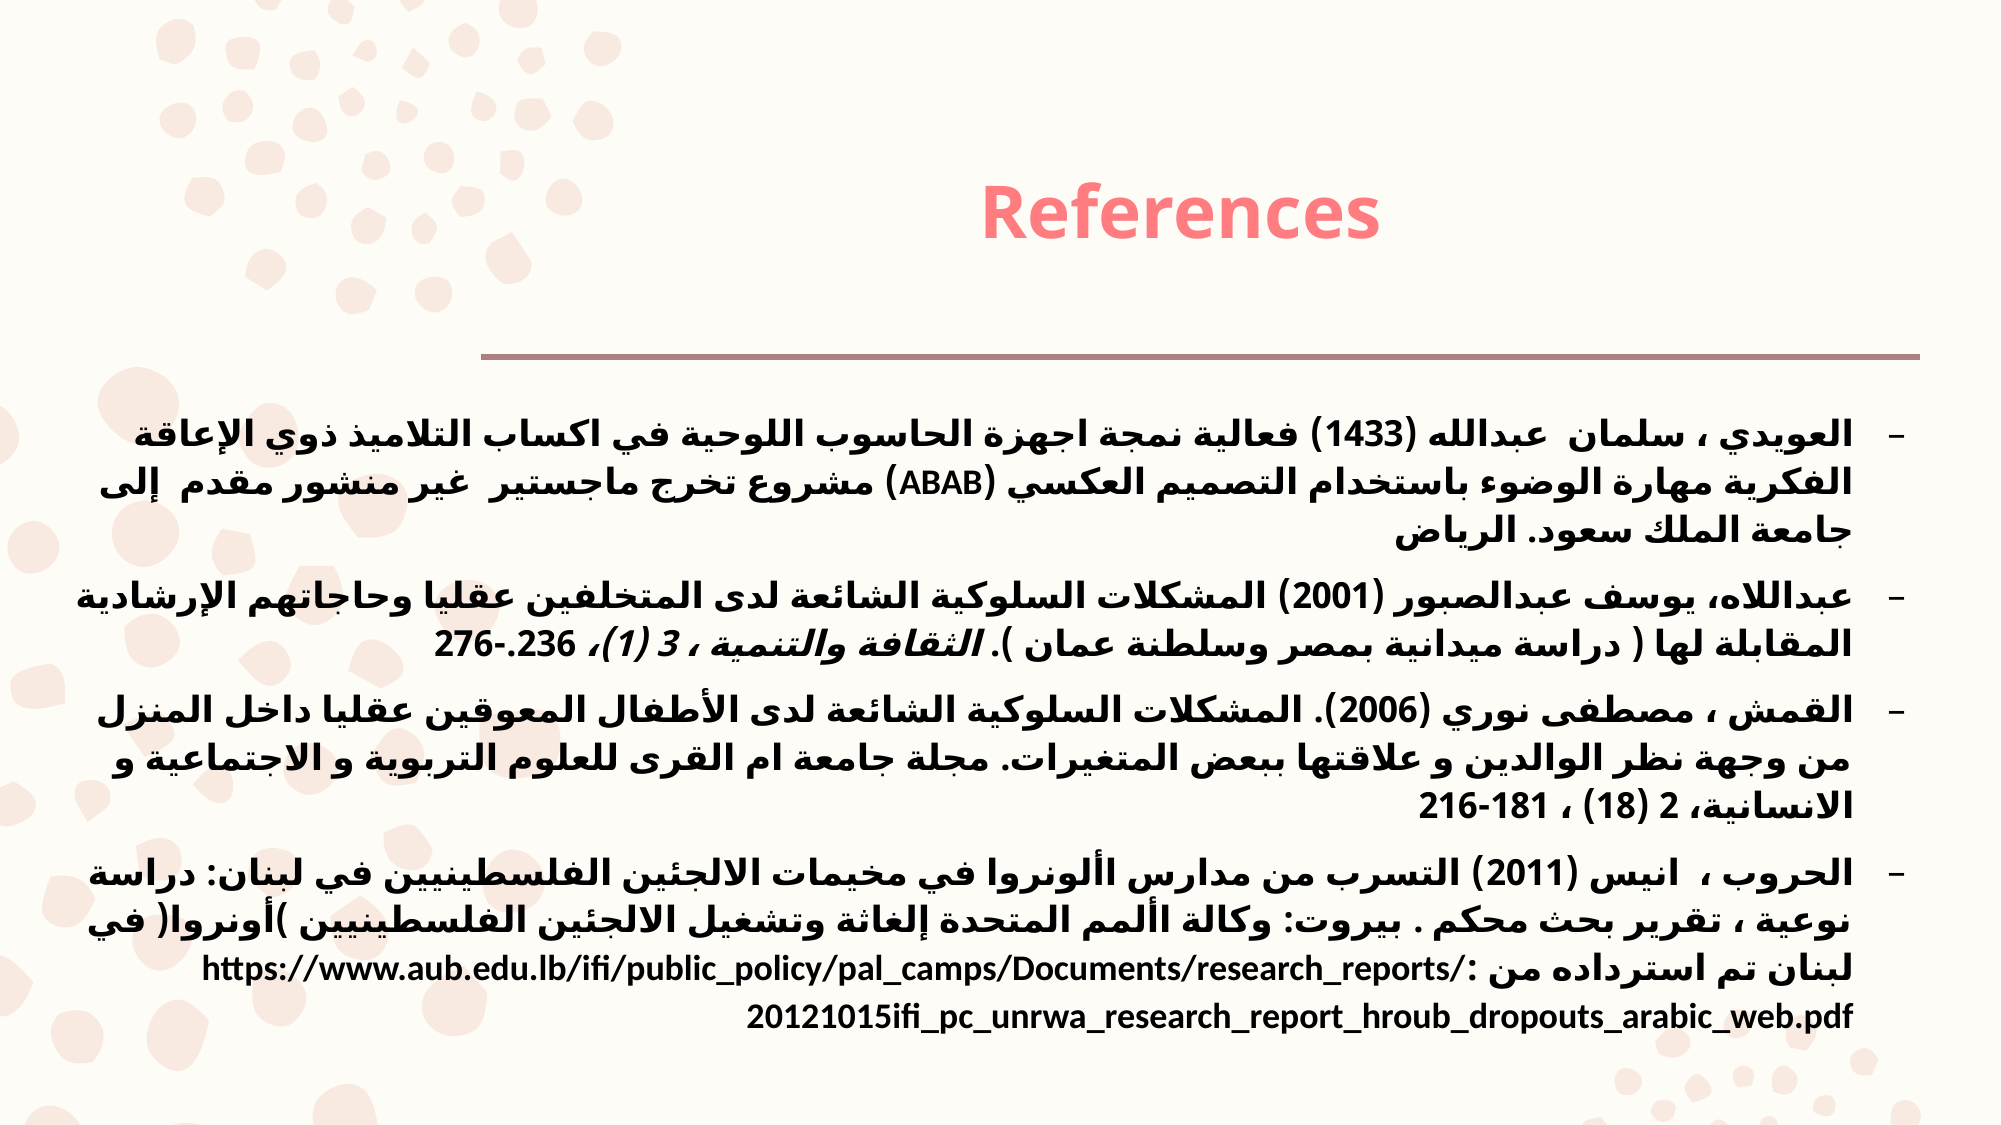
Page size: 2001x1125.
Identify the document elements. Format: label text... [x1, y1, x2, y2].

title References [460, 161, 1920, 303]
list العويدي ، سلمان عبدالله (1433) فعالية نمجة اجهزة الحاسوب اللوحية في اكساب التلاميذ ذوي الإعاقة الفكرية مهارة الوضوء باستخدام التصميم العكسي (ABAB) مشروع تخرج ماجستير غير منشور مقدم إلى جامعة الملك سعود. الرياض عبداللاه، يوسف عبدالصبور (2001) المشكلات السلوكية الشائعة لدى المتخلفين عقليا وحاجاتهم الإرشادية المقابلة لها ( دراسة ميدانية بمصر وسلطنة عمان ). الثقافة والتنمية ، 3 (1)، 236.-276 القمش ، مصطفى نوري (2006). المشكلات السلوكية الشائعة لدى الأطفال المعوقين عقليا داخل المنزل من وجهة نظر الوالدين و علاقتها ببعض المتغيرات. مجلة جامعة ام القرى للعلوم التربوية و الاجتماعية و الانسانية، 2 (18) ، 181-216 الحروب ، انيس (2011) التسرب من مدارس األونروا في مخيمات الالجئين الفلسطينيين في لبنان: دراسة نوعية ، تقرير بحث محكم . بيروت: وكالة األمم المتحدة إلغاثة وتشغيل الالجئين الفلسطينيين )أونروا( في لبنان تم استرداده من :https://www.aub.edu.lb/ifi/public_policy/pal_camps/Documents/research_reports/20121015ifi_pc_unrwa_research_report_hroub_dropouts_arabic_web.pdf [52, 398, 1920, 1079]
